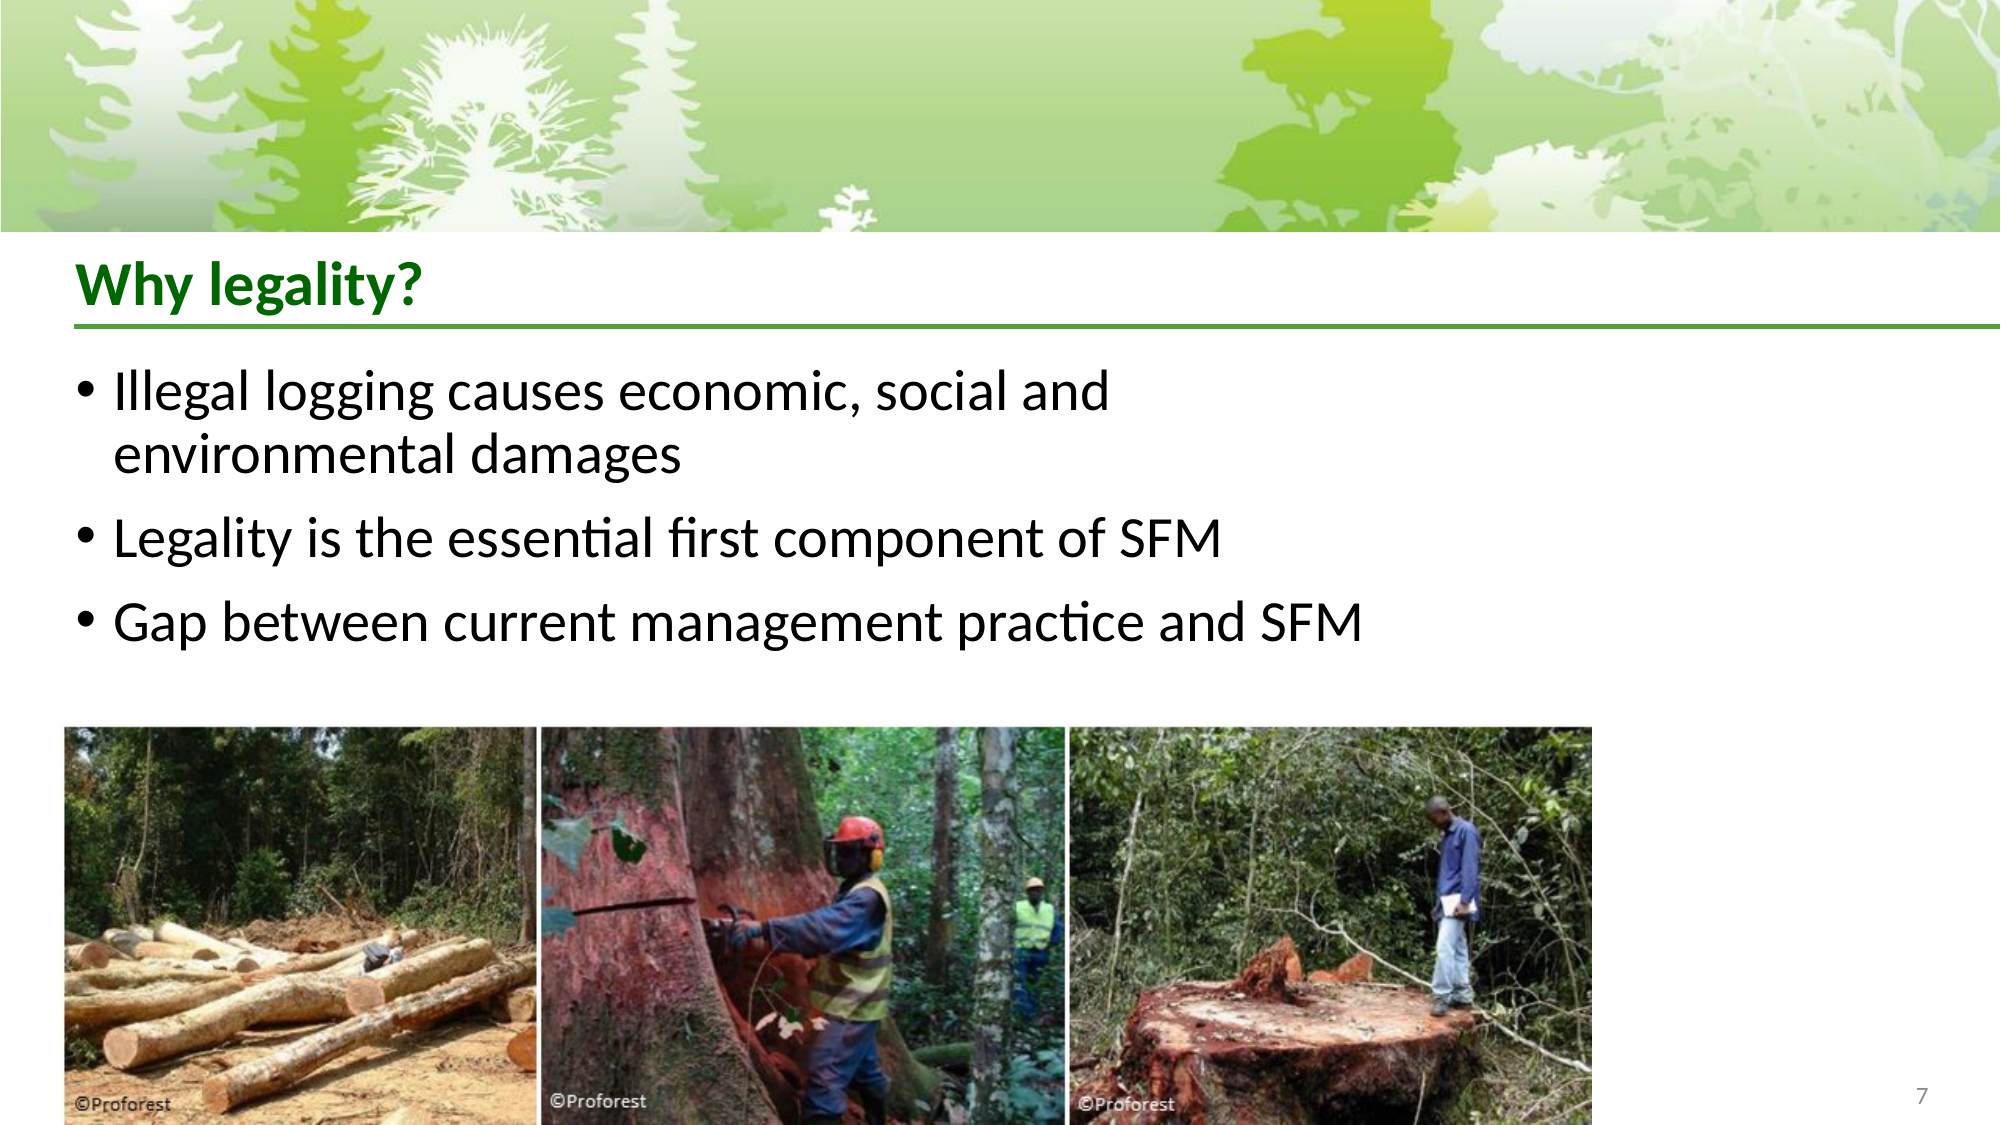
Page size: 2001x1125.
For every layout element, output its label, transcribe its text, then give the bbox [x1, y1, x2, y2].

picture [60, 721, 1592, 1125]
picture [0, 0, 2000, 232]
title Why legality? [60, 191, 1411, 352]
list Illegal logging causes economic, social and environmental damages Legality is the essential first component of SFM Gap between current management practice and SFM [60, 352, 1433, 721]
slide_number 7 [1592, 1065, 1944, 1125]
